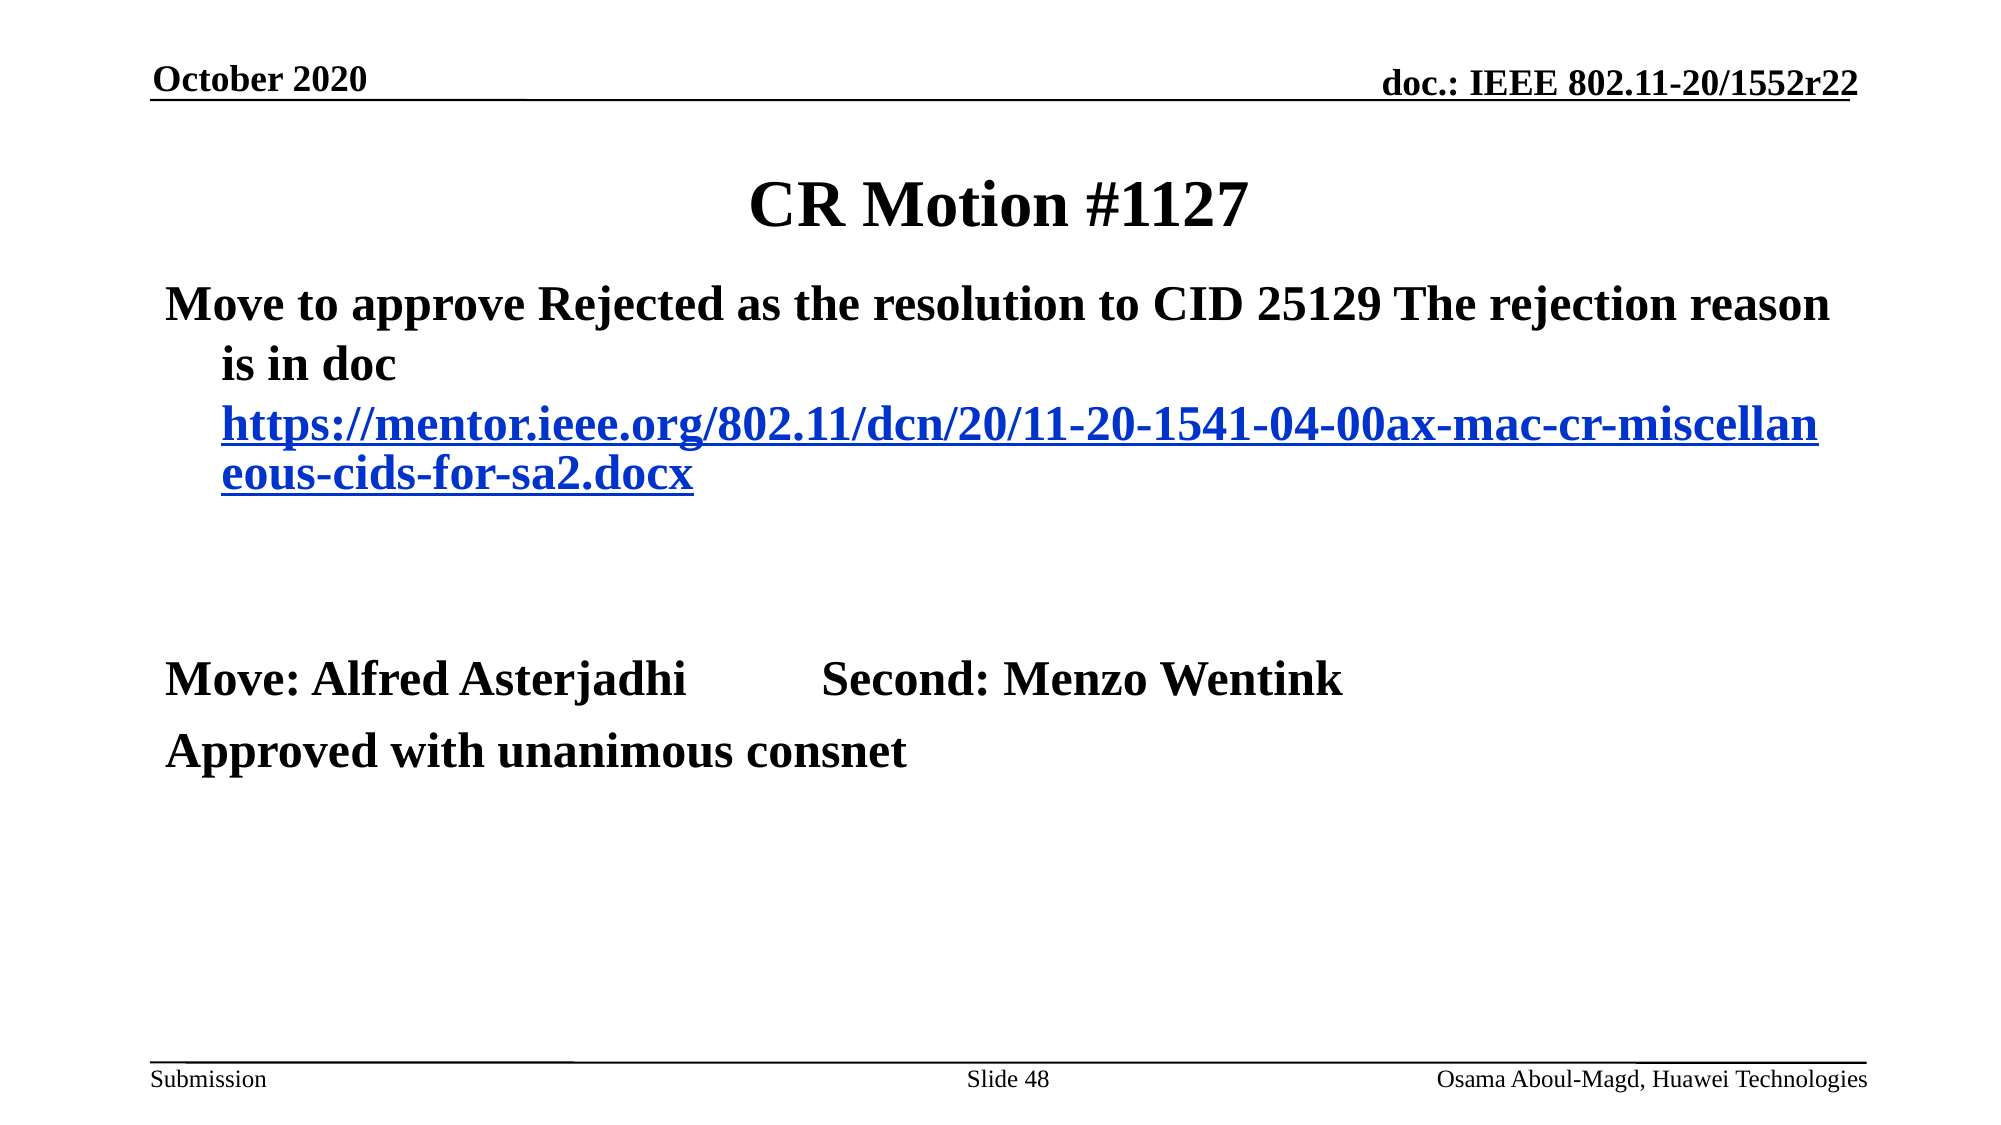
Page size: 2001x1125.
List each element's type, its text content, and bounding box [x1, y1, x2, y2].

list Move to approve Rejected as the resolution to CID 25129 The rejection reason is in doc https://mentor.ieee.org/802.11/dcn/20/11-20-1541-04-00ax-mac-cr-miscellaneous-cids-for-sa2.docx Move: Alfred Asterjadhi Second: Menzo Wentink Approved with unanimous consnet [149, 262, 1850, 938]
footer Osama Aboul-Magd, Huawei Technologies [1171, 1061, 1869, 1093]
title CR Motion #1127 [149, 112, 1850, 262]
slide_number Slide 48 [950, 1061, 1067, 1123]
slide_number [152, 54, 563, 100]
